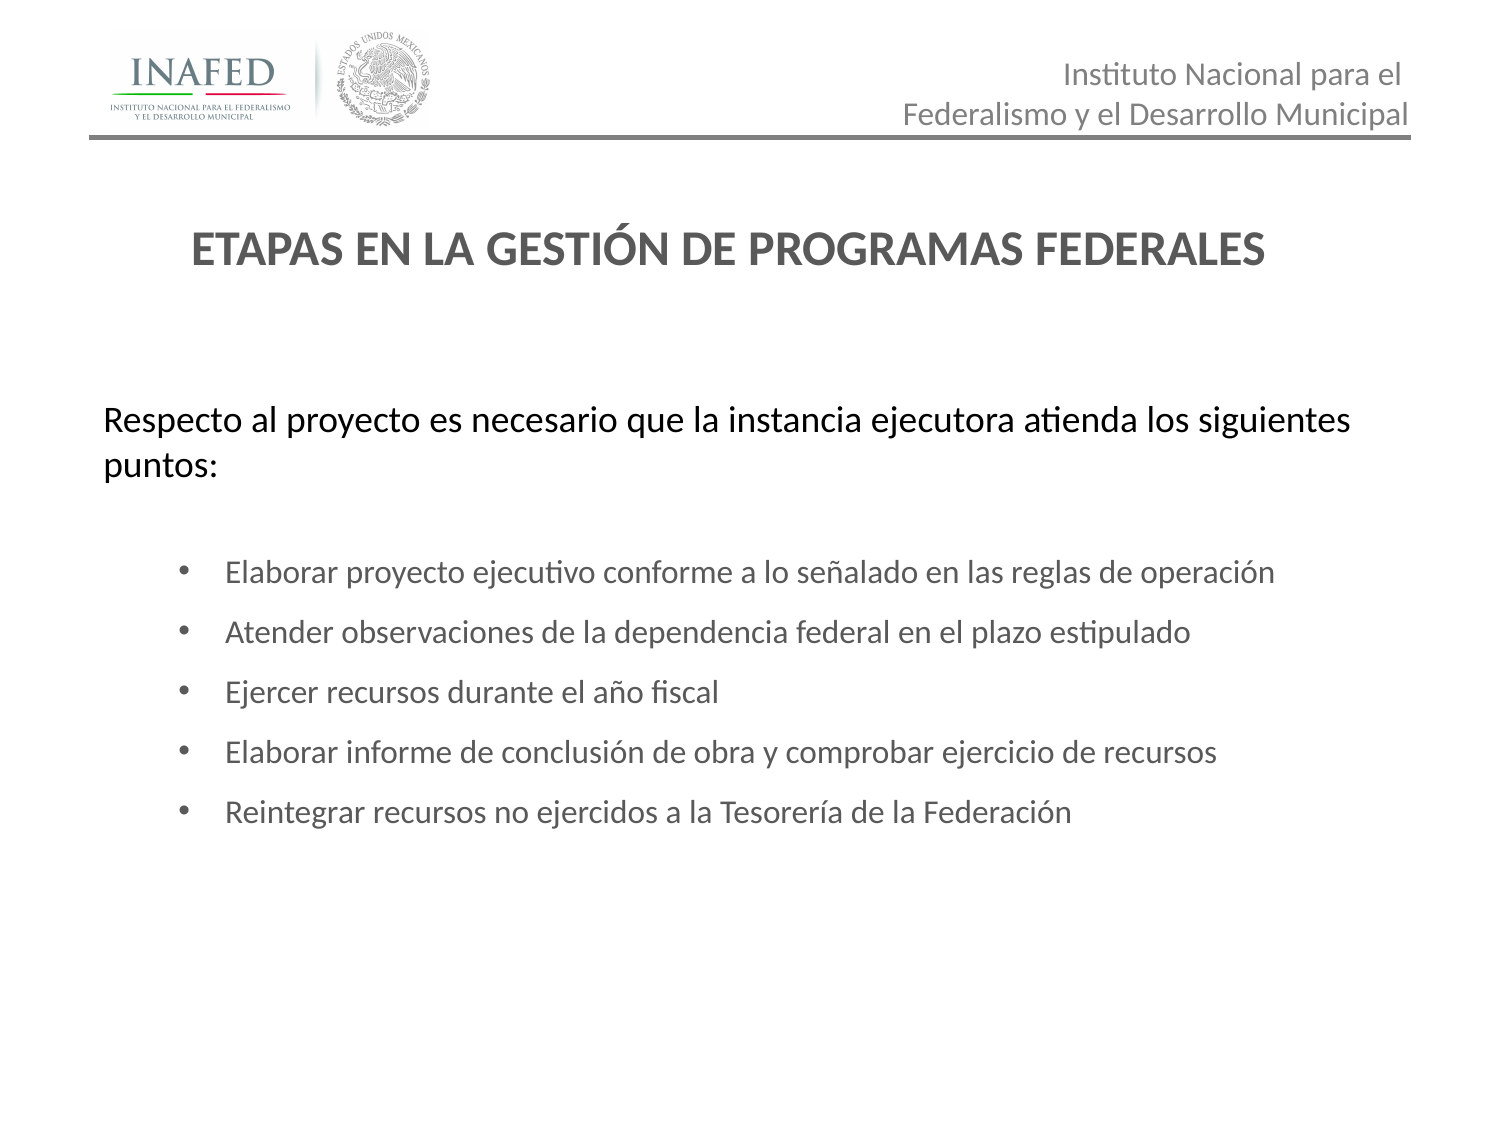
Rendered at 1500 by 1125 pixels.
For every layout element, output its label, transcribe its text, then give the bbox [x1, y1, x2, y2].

picture [110, 30, 430, 128]
text_box ETAPAS EN LA GESTIÓN DE PROGRAMAS FEDERALES Respecto al proyecto es necesario que la instancia ejecutora atienda los siguientes puntos: Elaborar proyecto ejecutivo conforme a lo señalado en las reglas de operación Atender observaciones de la dependencia federal en el plazo estipulado Ejercer recursos durante el año fiscal Elaborar informe de conclusión de obra y comprobar ejercicio de recursos Reintegrar recursos no ejercidos a la Tesorería de la Federación [88, 207, 1370, 878]
